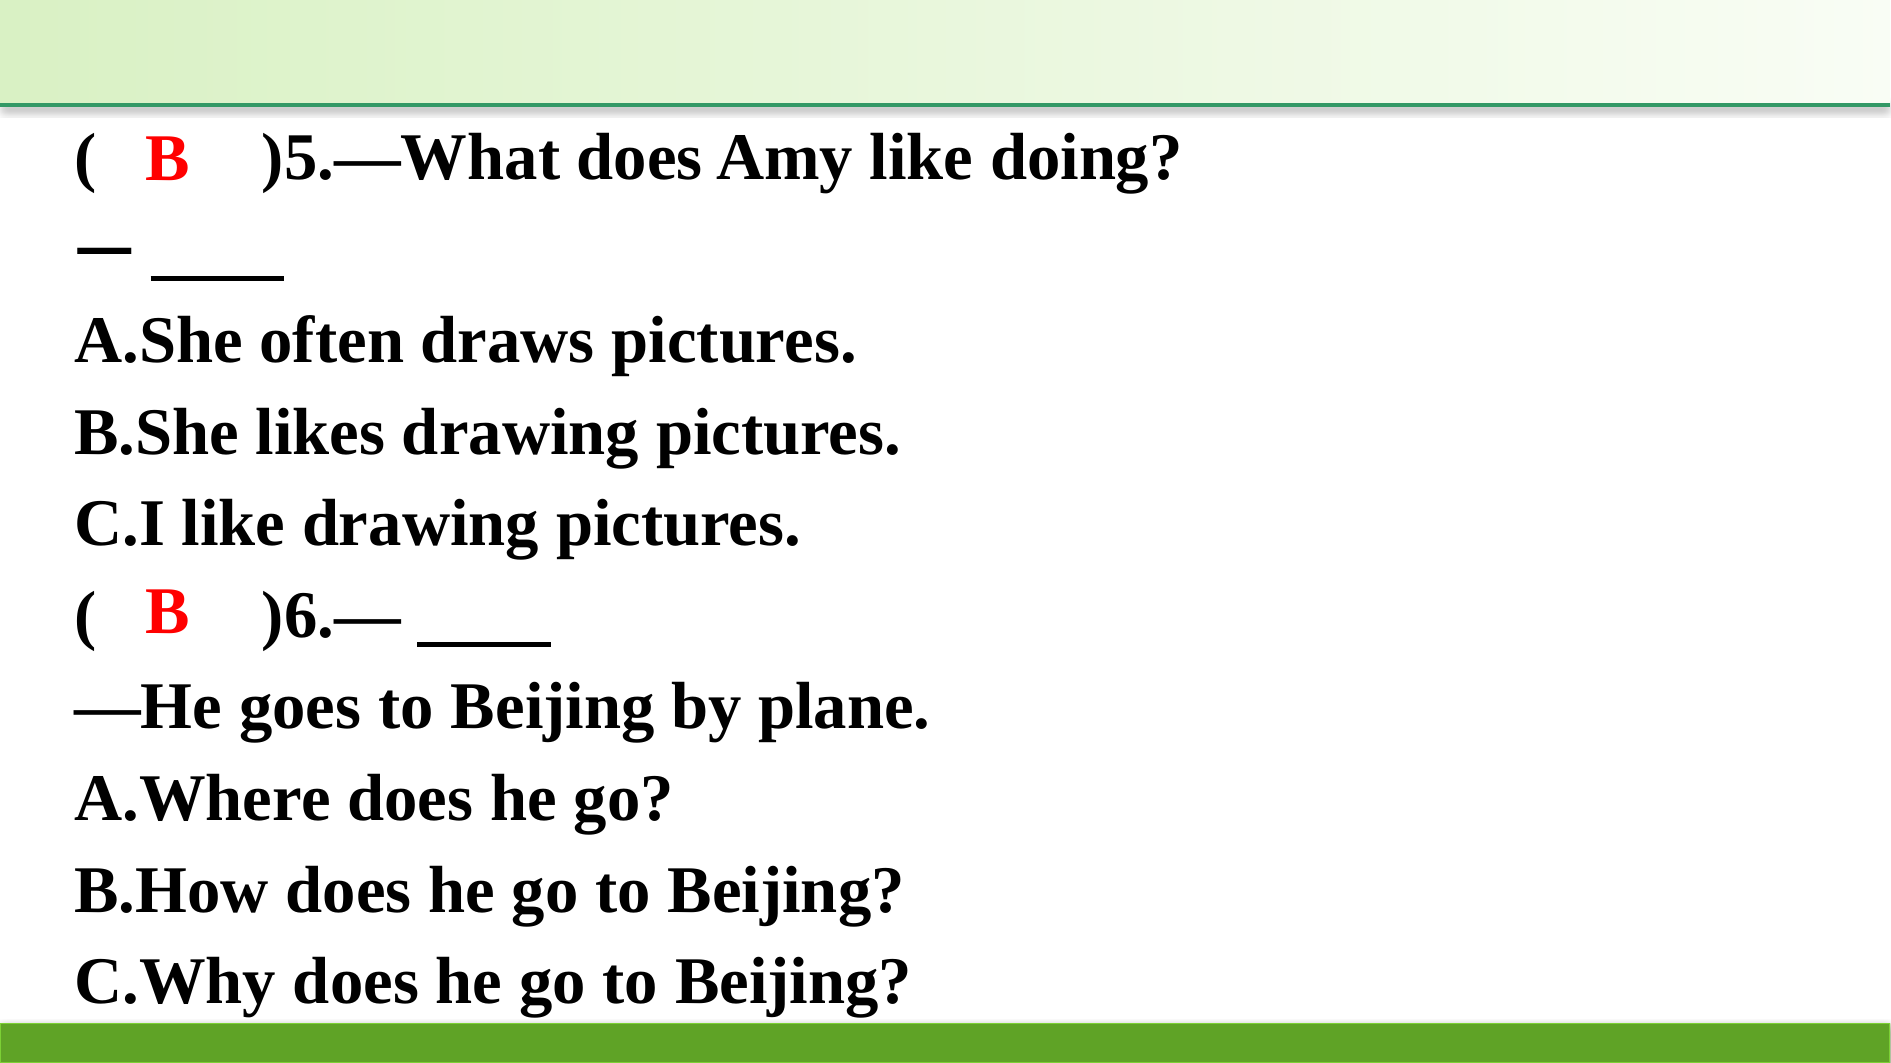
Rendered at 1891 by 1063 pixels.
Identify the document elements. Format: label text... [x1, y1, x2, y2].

text_box ( )5.—What does Amy like doing? — A.She often draws pictures. B.She likes drawing pictures. C.I like drawing pictures. ( )6.— —He goes to Beijing by plane. A.Where does he go? B.How does he go to Beijing? C.Why does he go to Beijing? [59, 93, 1833, 1025]
text_box B [130, 559, 205, 655]
text_box B [130, 106, 205, 201]
